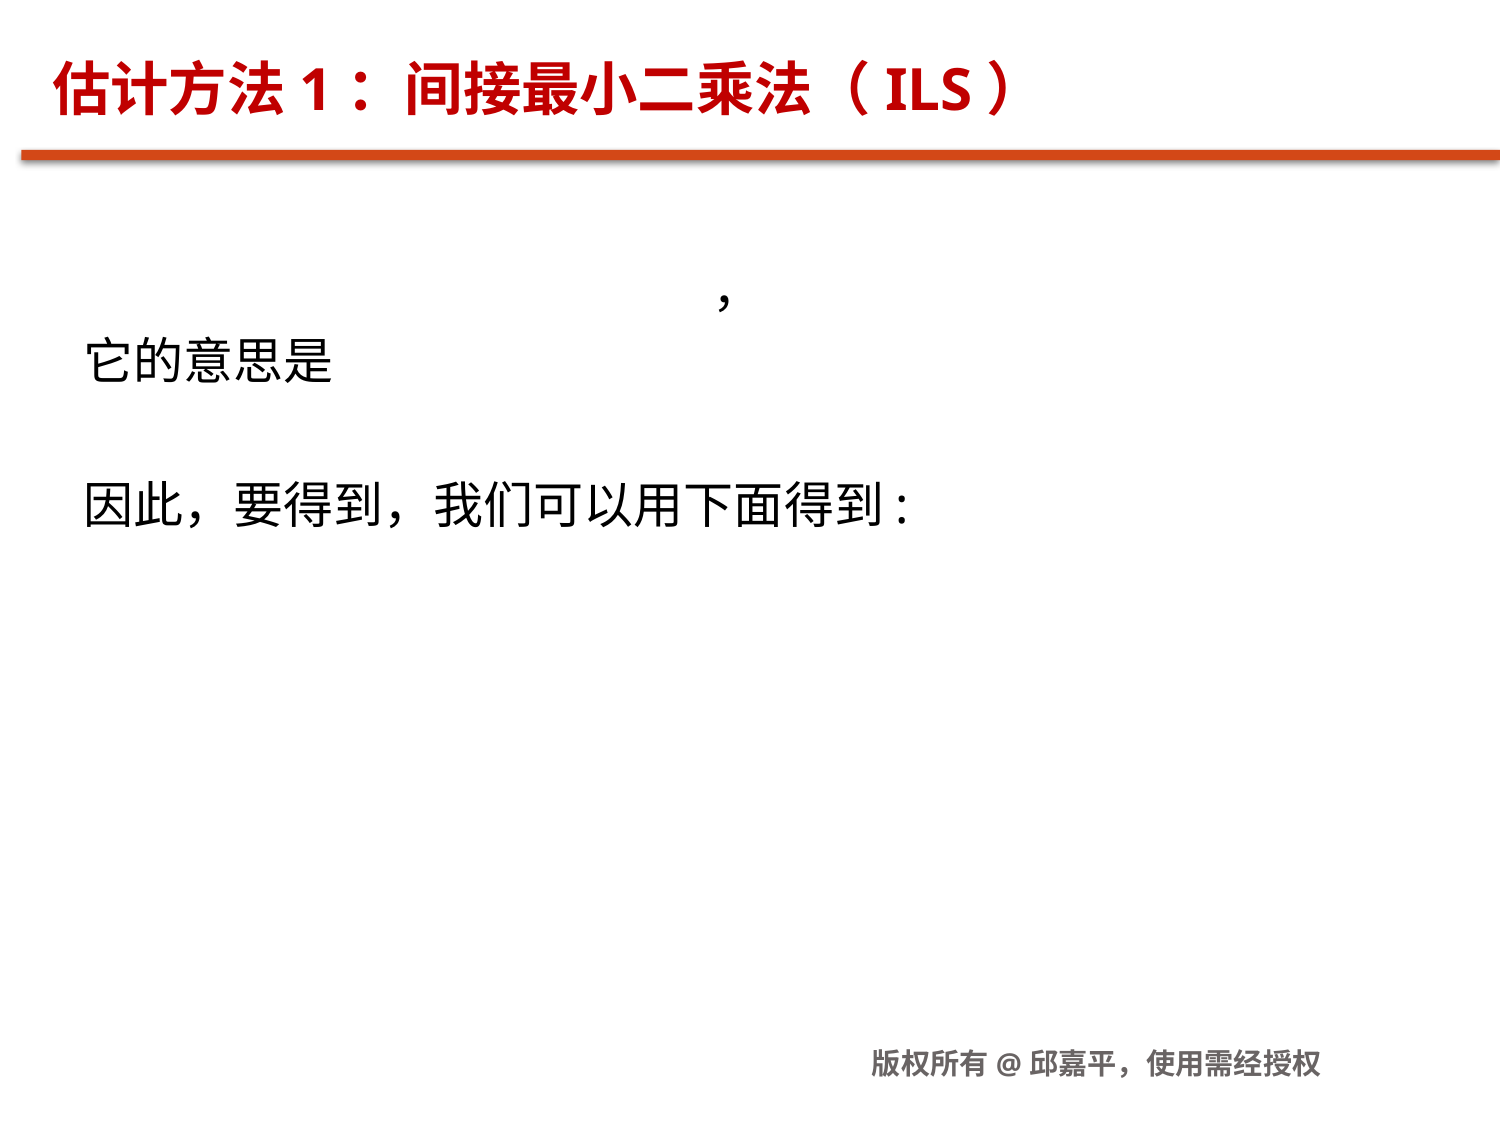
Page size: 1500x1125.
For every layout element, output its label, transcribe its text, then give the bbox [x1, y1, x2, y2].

footer 版权所有@邱嘉平，使用需经授权 [690, 1025, 1500, 1100]
title 估计方法1：间接最小二乘法（ILS） [37, 50, 1438, 138]
